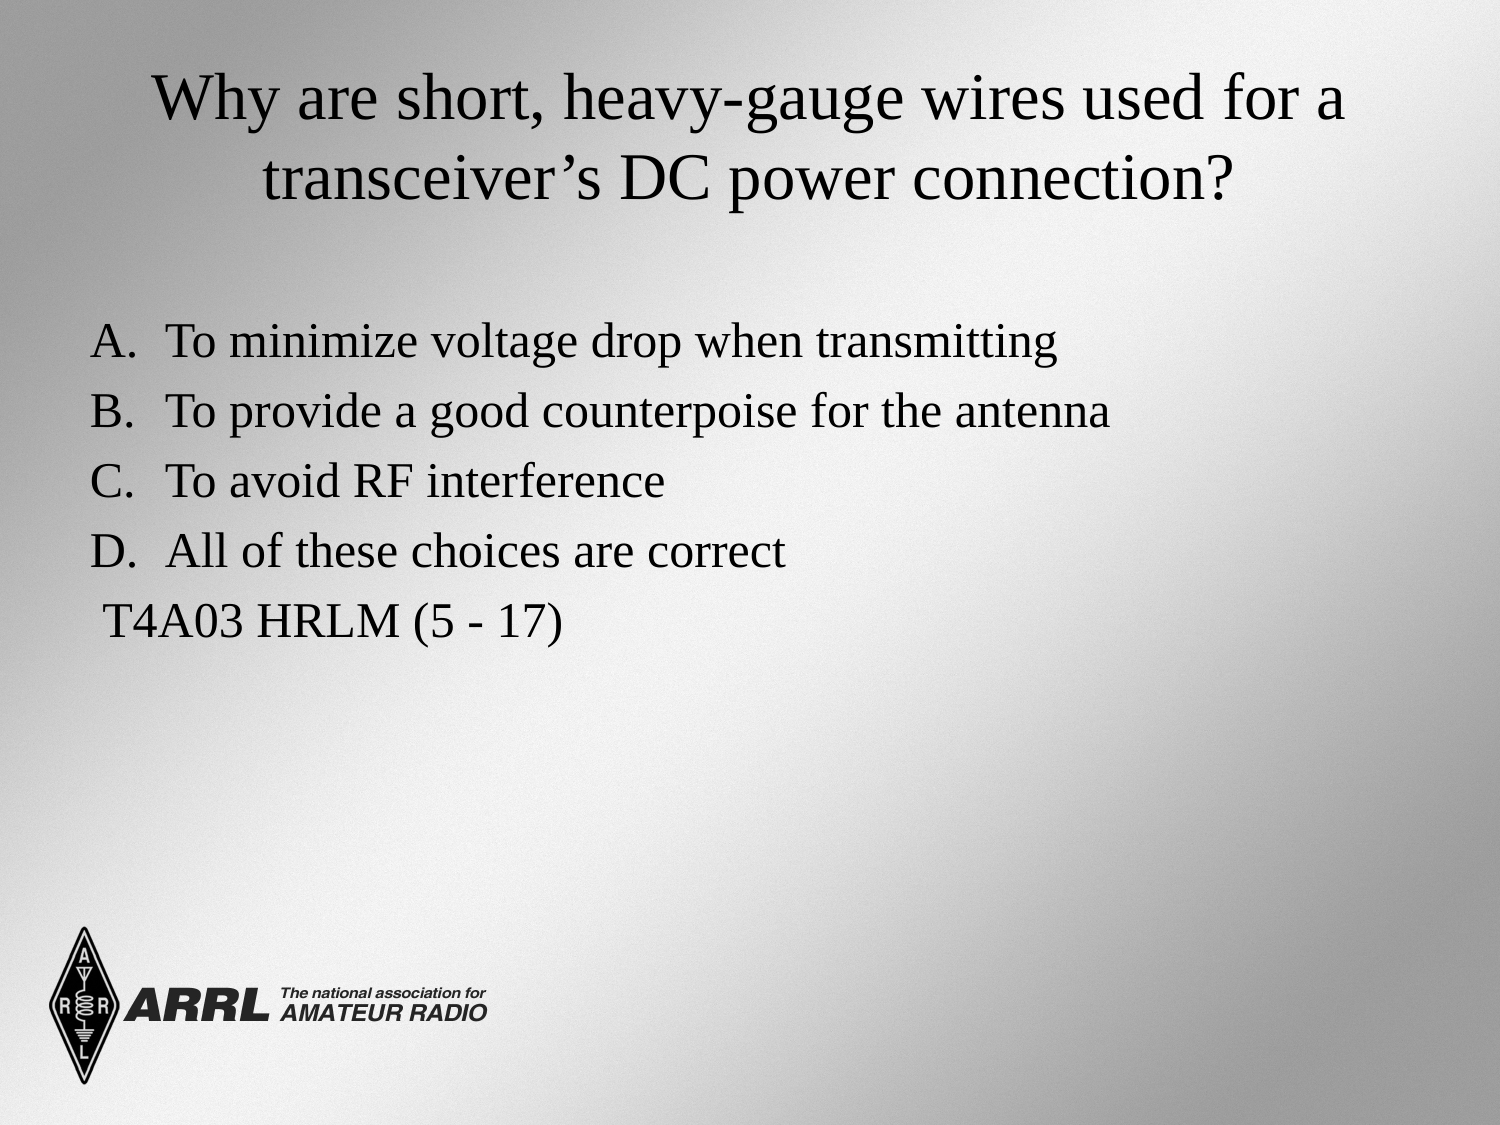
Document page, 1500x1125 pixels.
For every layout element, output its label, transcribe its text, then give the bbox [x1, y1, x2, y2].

list To minimize voltage drop when transmitting To provide a good counterpoise for the antenna To avoid RF interference All of these choices are correct T4A03 HRLM (5 - 17) [75, 299, 1425, 1005]
picture [0, 0, 1500, 1125]
title Why are short, heavy-gauge wires used for a transceiver’s DC power connection? [75, 45, 1425, 233]
